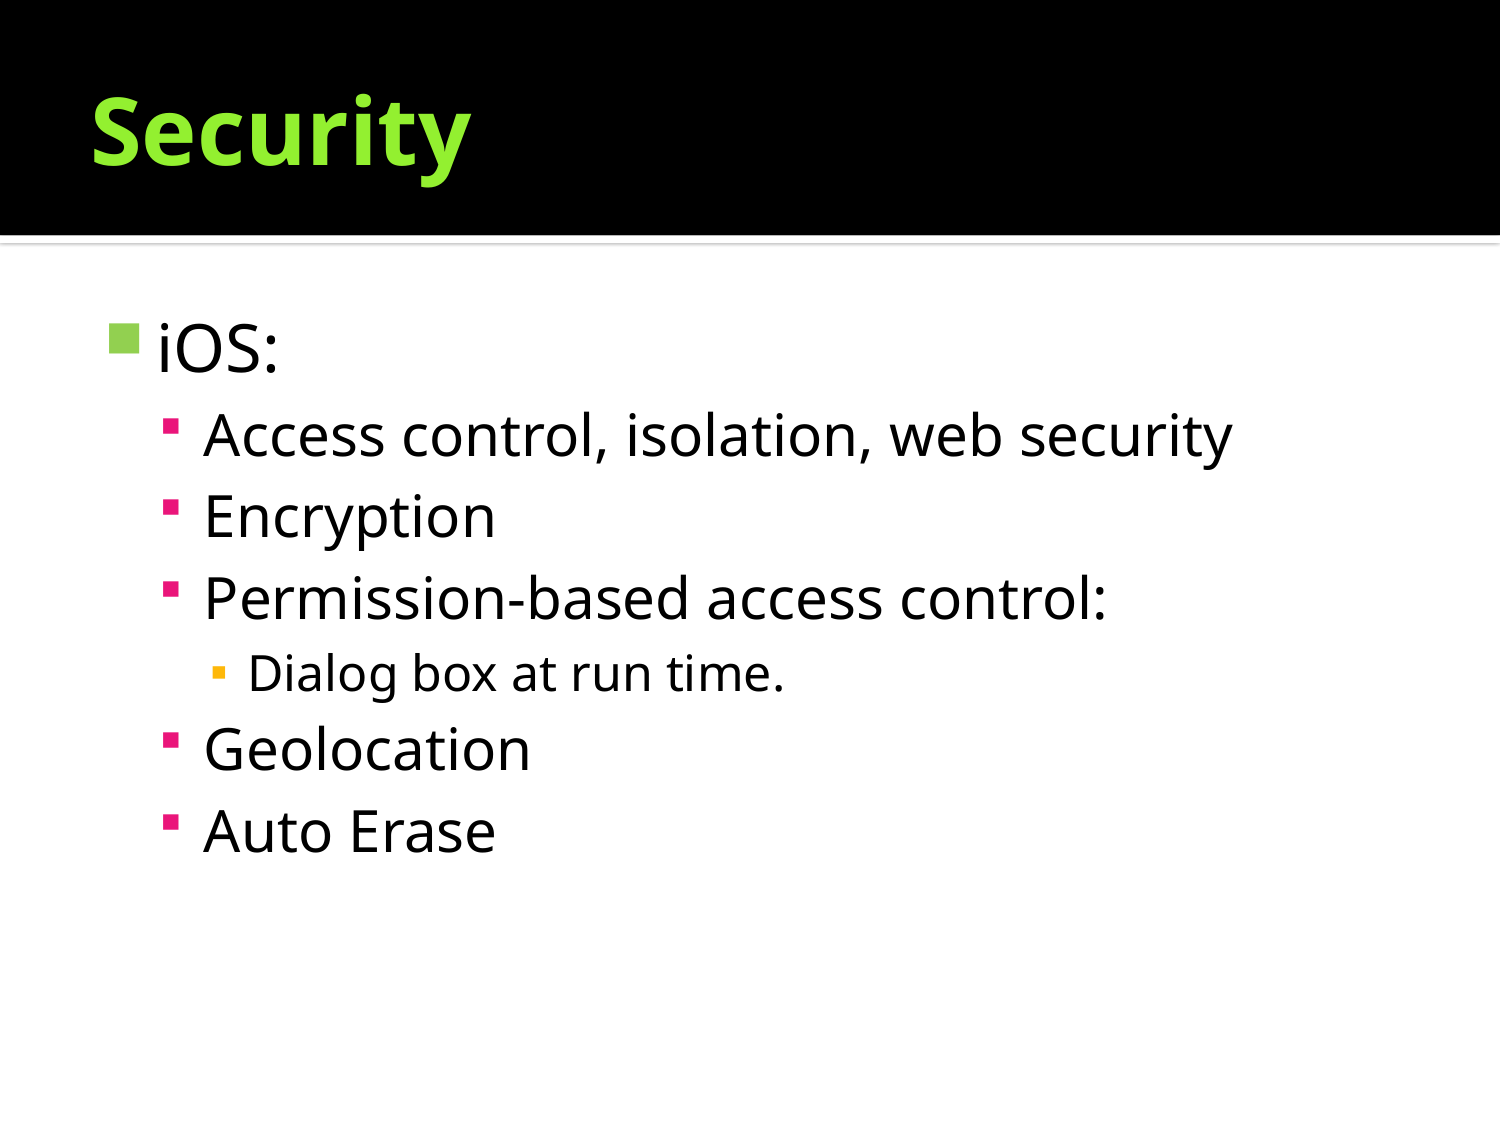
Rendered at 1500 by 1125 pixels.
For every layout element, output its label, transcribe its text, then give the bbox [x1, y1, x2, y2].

list iOS: Access control, isolation, web security Encryption Permission-based access control: Dialog box at run time. Geolocation Auto Erase [75, 291, 1425, 1050]
title Security [75, 25, 1425, 231]
